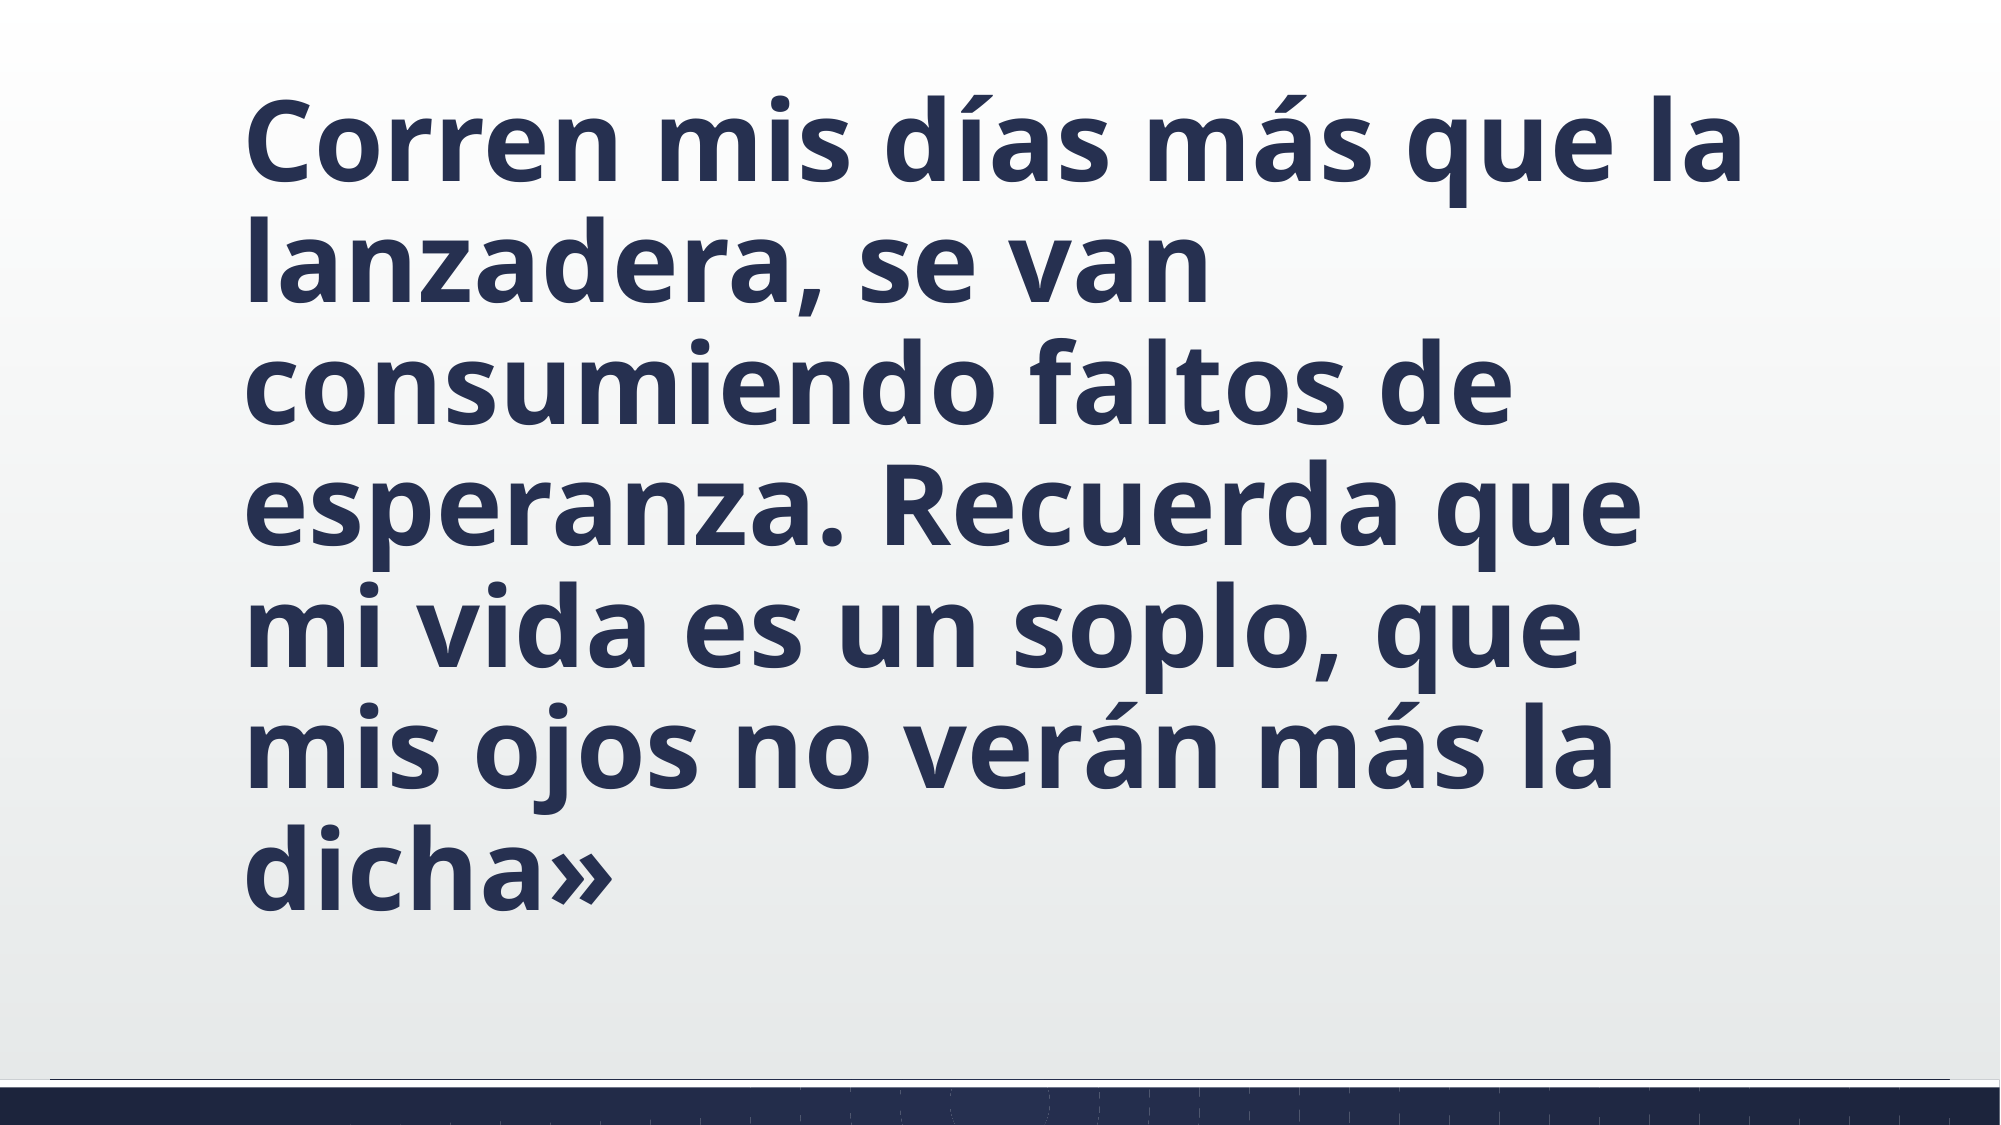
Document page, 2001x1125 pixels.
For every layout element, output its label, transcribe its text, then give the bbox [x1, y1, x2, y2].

list Corren mis días más que la lanzadera, se van consumiendo faltos de esperanza. Recuerda que mi vida es un soplo, que mis ojos no verán más la dicha» [219, 76, 1780, 990]
